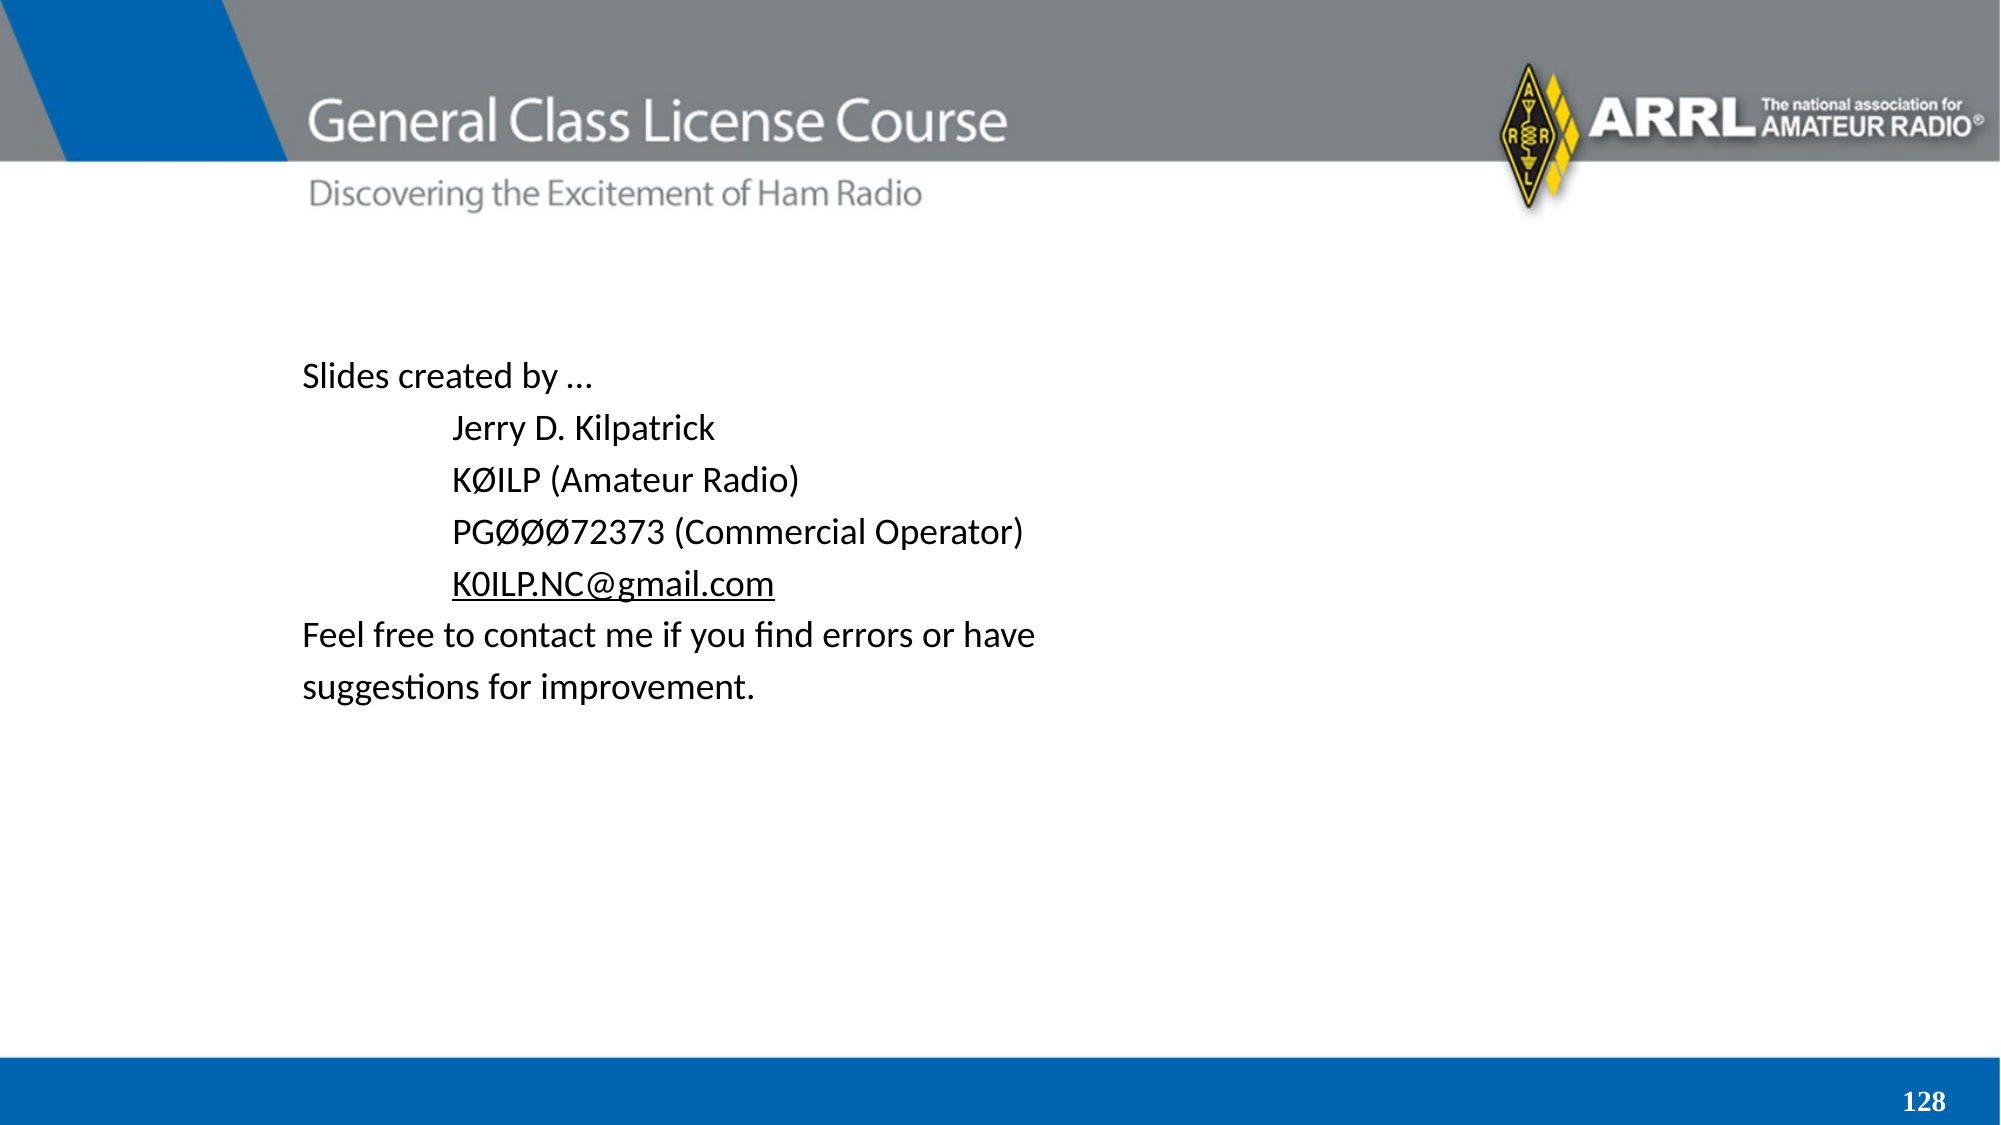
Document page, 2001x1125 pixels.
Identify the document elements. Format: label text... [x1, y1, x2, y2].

text_box Slides created by … Jerry D. Kilpatrick KØILP (Amateur Radio) PGØØØ72373 (Commercial Operator) K0ILP.NC@gmail.com Feel free to contact me if you find errors or have suggestions for improvement. [287, 337, 1138, 715]
picture [0, 0, 2001, 1125]
